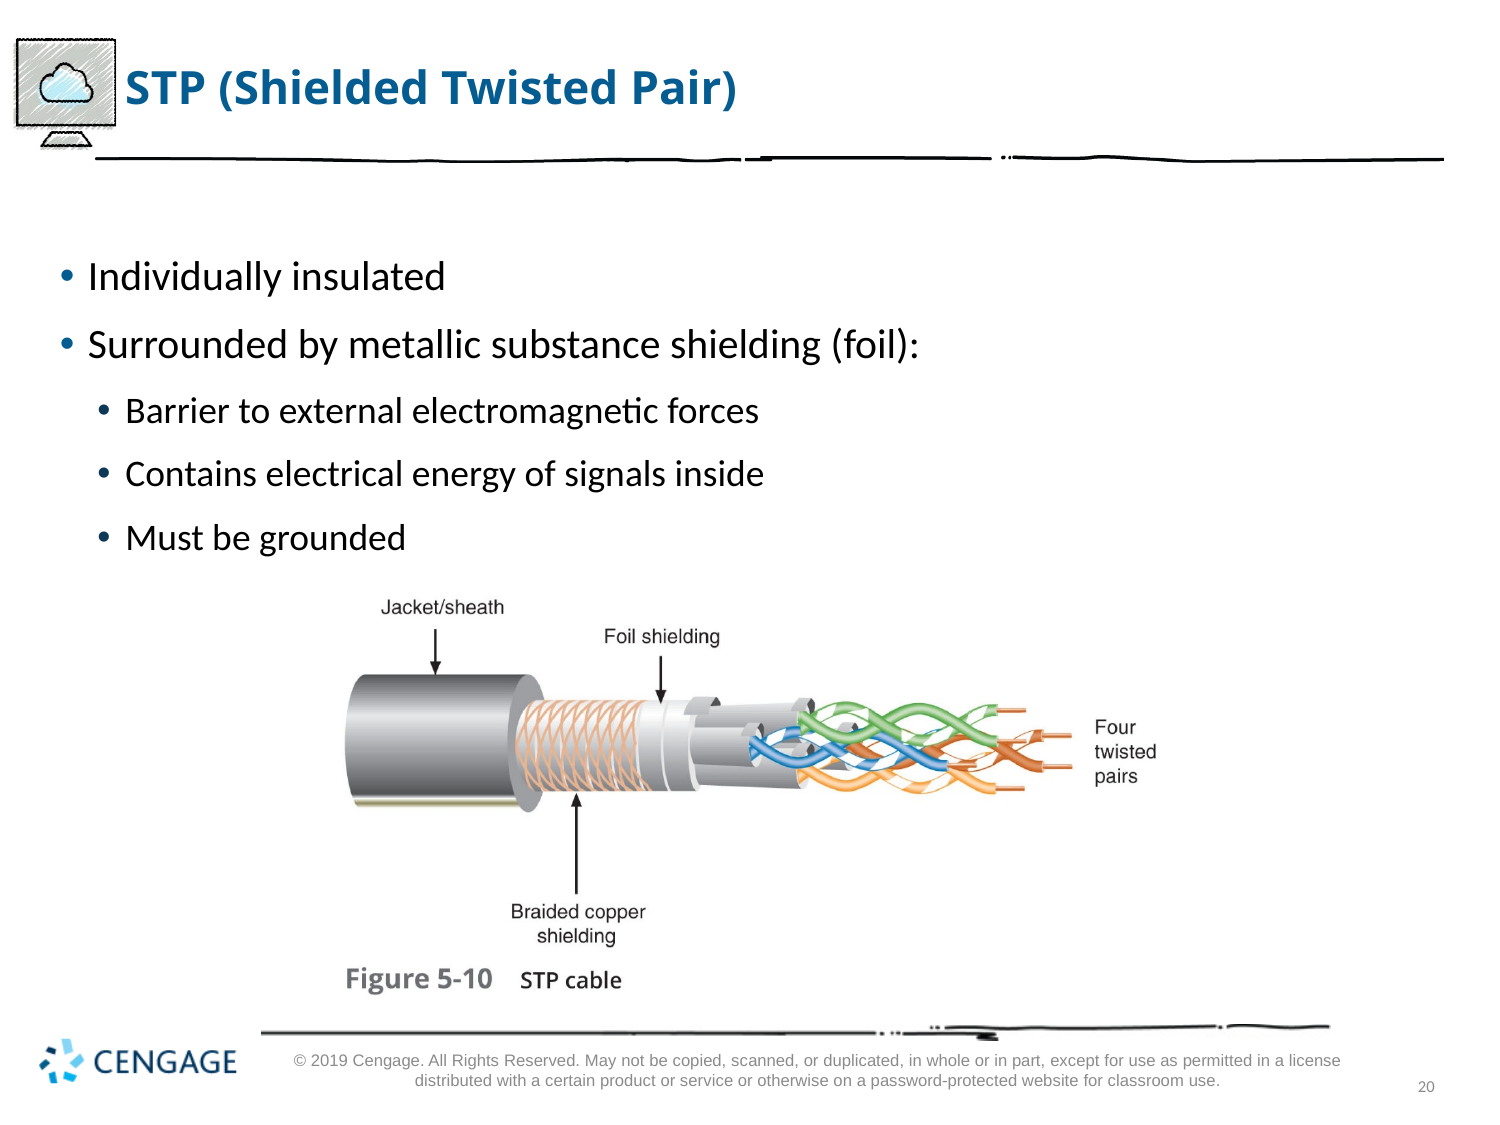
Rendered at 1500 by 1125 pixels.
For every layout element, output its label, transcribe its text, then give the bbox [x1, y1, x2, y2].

picture [342, 596, 1158, 997]
footer © 2019 Cengage. All Rights Reserved. May not be copied, scanned, or duplicated, in whole or in part, except for use as permitted in a license distributed with a certain product or service or otherwise on a password-protected website for classroom use. [262, 1050, 1375, 1091]
picture [13, 36, 117, 151]
title S T P (Shielded Twisted Pair) [125, 66, 1442, 116]
list Individually insulated Surrounded by metallic substance shielding (foil): Barrier to external electromagnetic forces Contains electrical energy of signals inside Must be grounded [59, 252, 1441, 562]
picture [95, 155, 1444, 163]
picture [19, 1025, 249, 1096]
picture [261, 1024, 1331, 1041]
